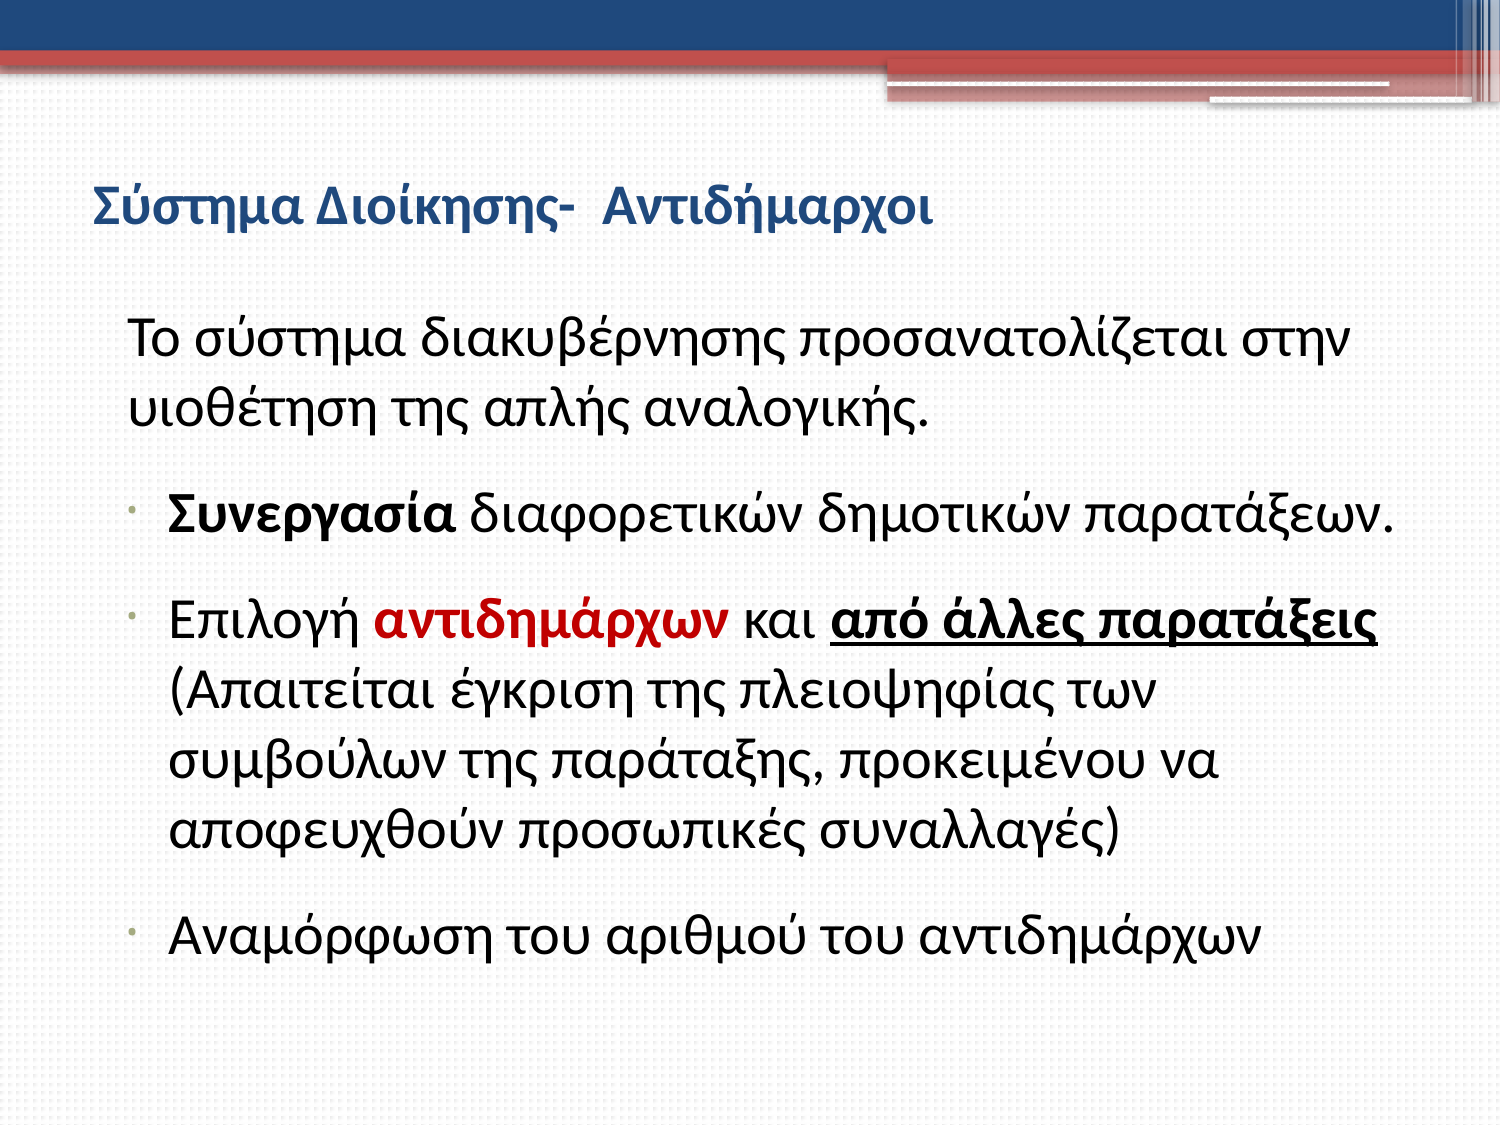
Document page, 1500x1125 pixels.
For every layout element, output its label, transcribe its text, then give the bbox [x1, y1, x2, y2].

title Σύστημα Διοίκησης- Αντιδήμαρχοι [79, 90, 1430, 244]
text_box [11, 129, 1362, 272]
text_box Το σύστημα διακυβέρνησης προσανατολίζεται στην υιοθέτηση της απλής αναλογικής. Συνεργασία διαφορετικών δημοτικών παρατάξεων. Επιλογή αντιδημάρχων και από άλλες παρατάξεις (Απαιτείται έγκριση της πλειοψηφίας των συμβούλων της παράταξης, προκειμένου να αποφευχθούν προσωπικές συναλλαγές) Αναμόρφωση του αριθμού του αντιδημάρχων [94, 290, 1445, 1111]
text_box [11, 407, 1362, 1076]
